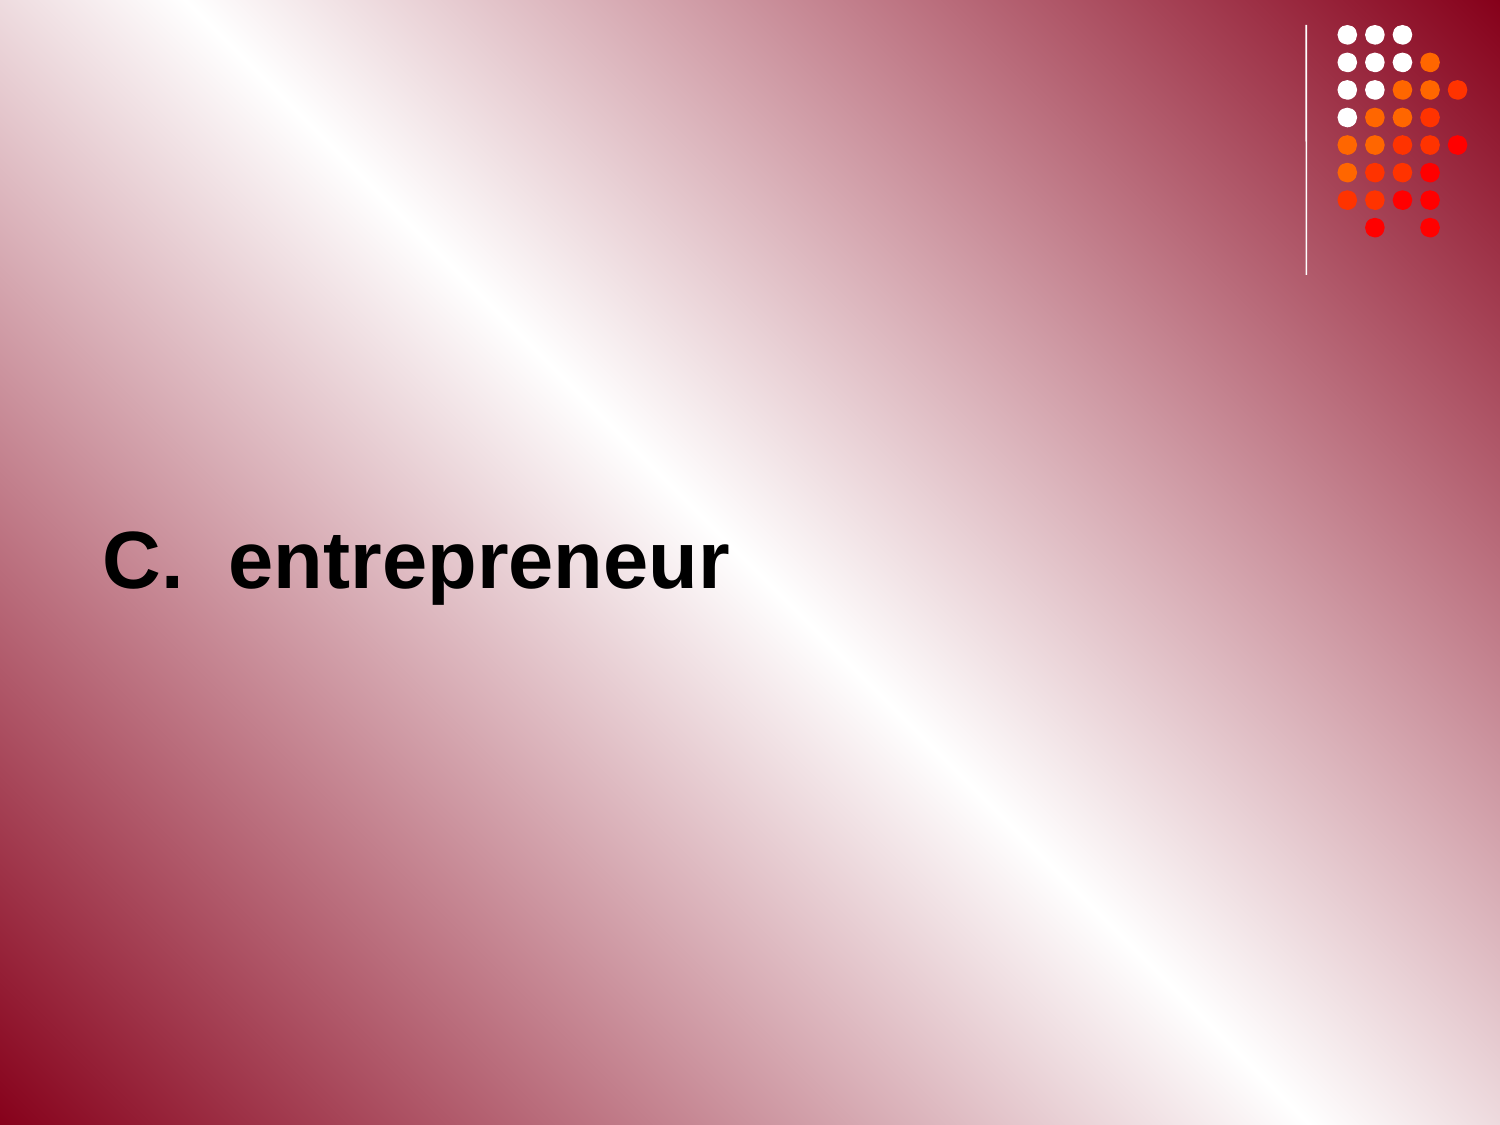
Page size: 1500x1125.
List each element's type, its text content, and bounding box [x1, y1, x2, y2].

title C. entrepreneur [87, 399, 1325, 613]
